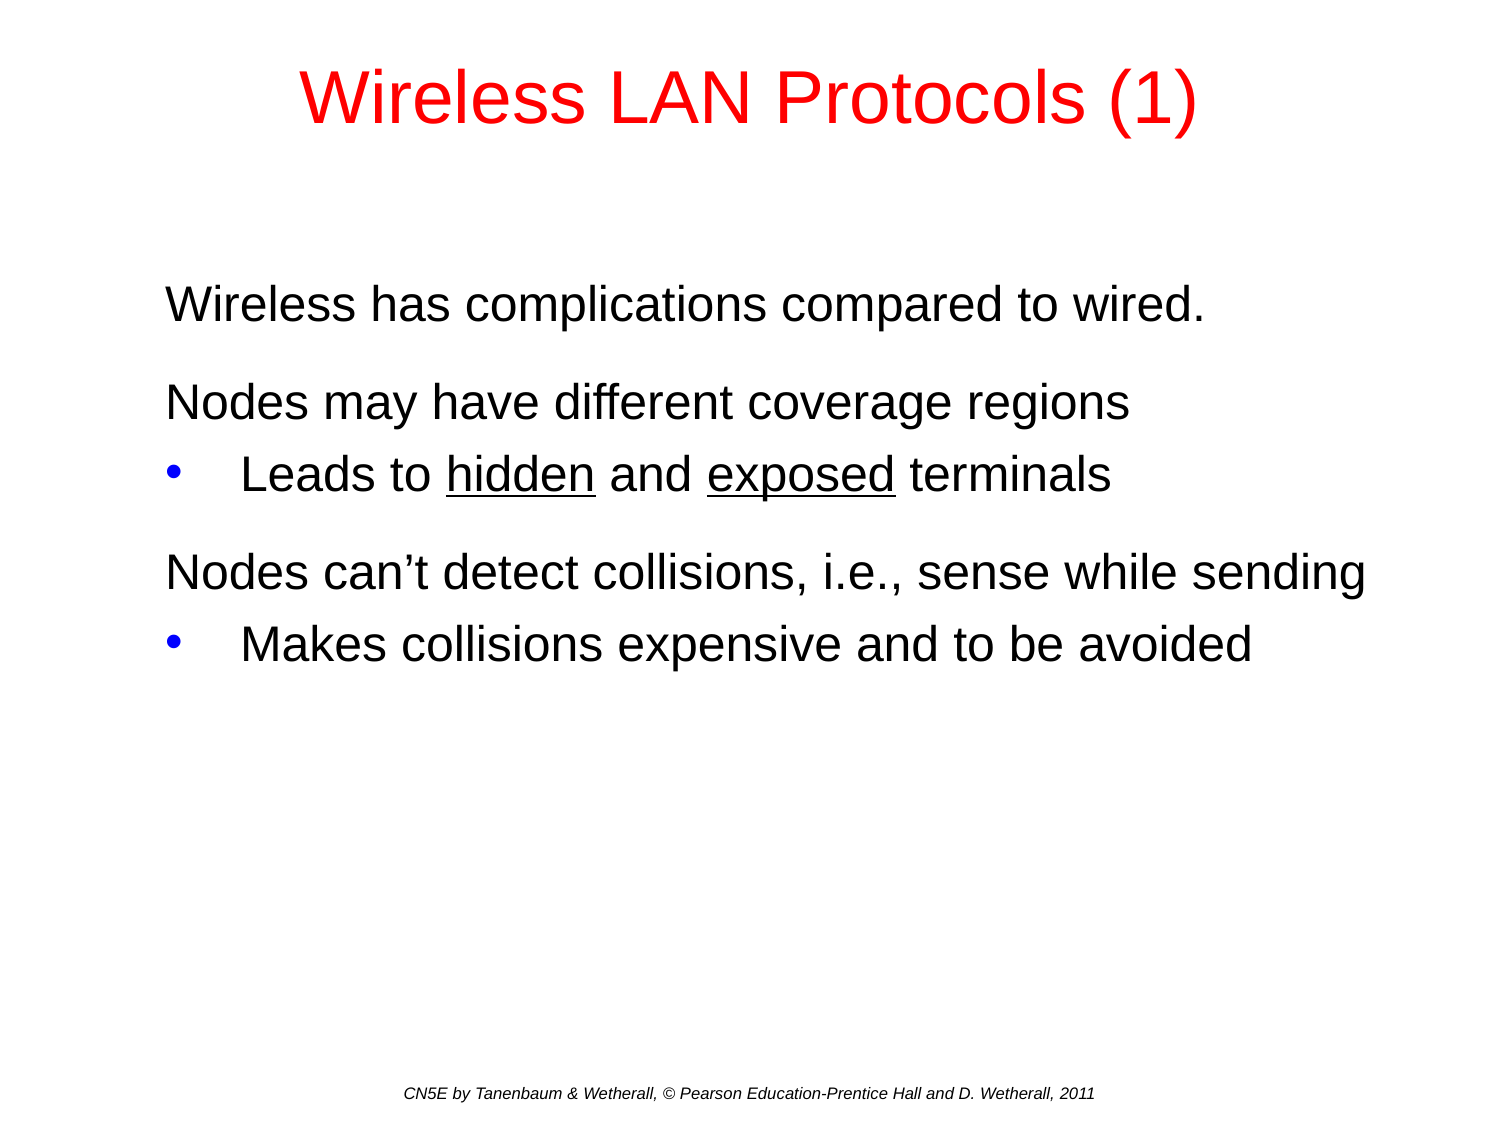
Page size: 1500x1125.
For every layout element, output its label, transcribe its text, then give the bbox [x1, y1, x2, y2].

list Wireless has complications compared to wired. Nodes may have different coverage regions Leads to hidden and exposed terminals Nodes can’t detect collisions, i.e., sense while sending Makes collisions expensive and to be avoided [149, 263, 1429, 1020]
footer CN5E by Tanenbaum & Wetherall, © Pearson Education-Prentice Hall and D. Wetherall, 2011 [0, 1074, 1500, 1125]
title Wireless LAN Protocols (1) [0, 0, 1500, 188]
